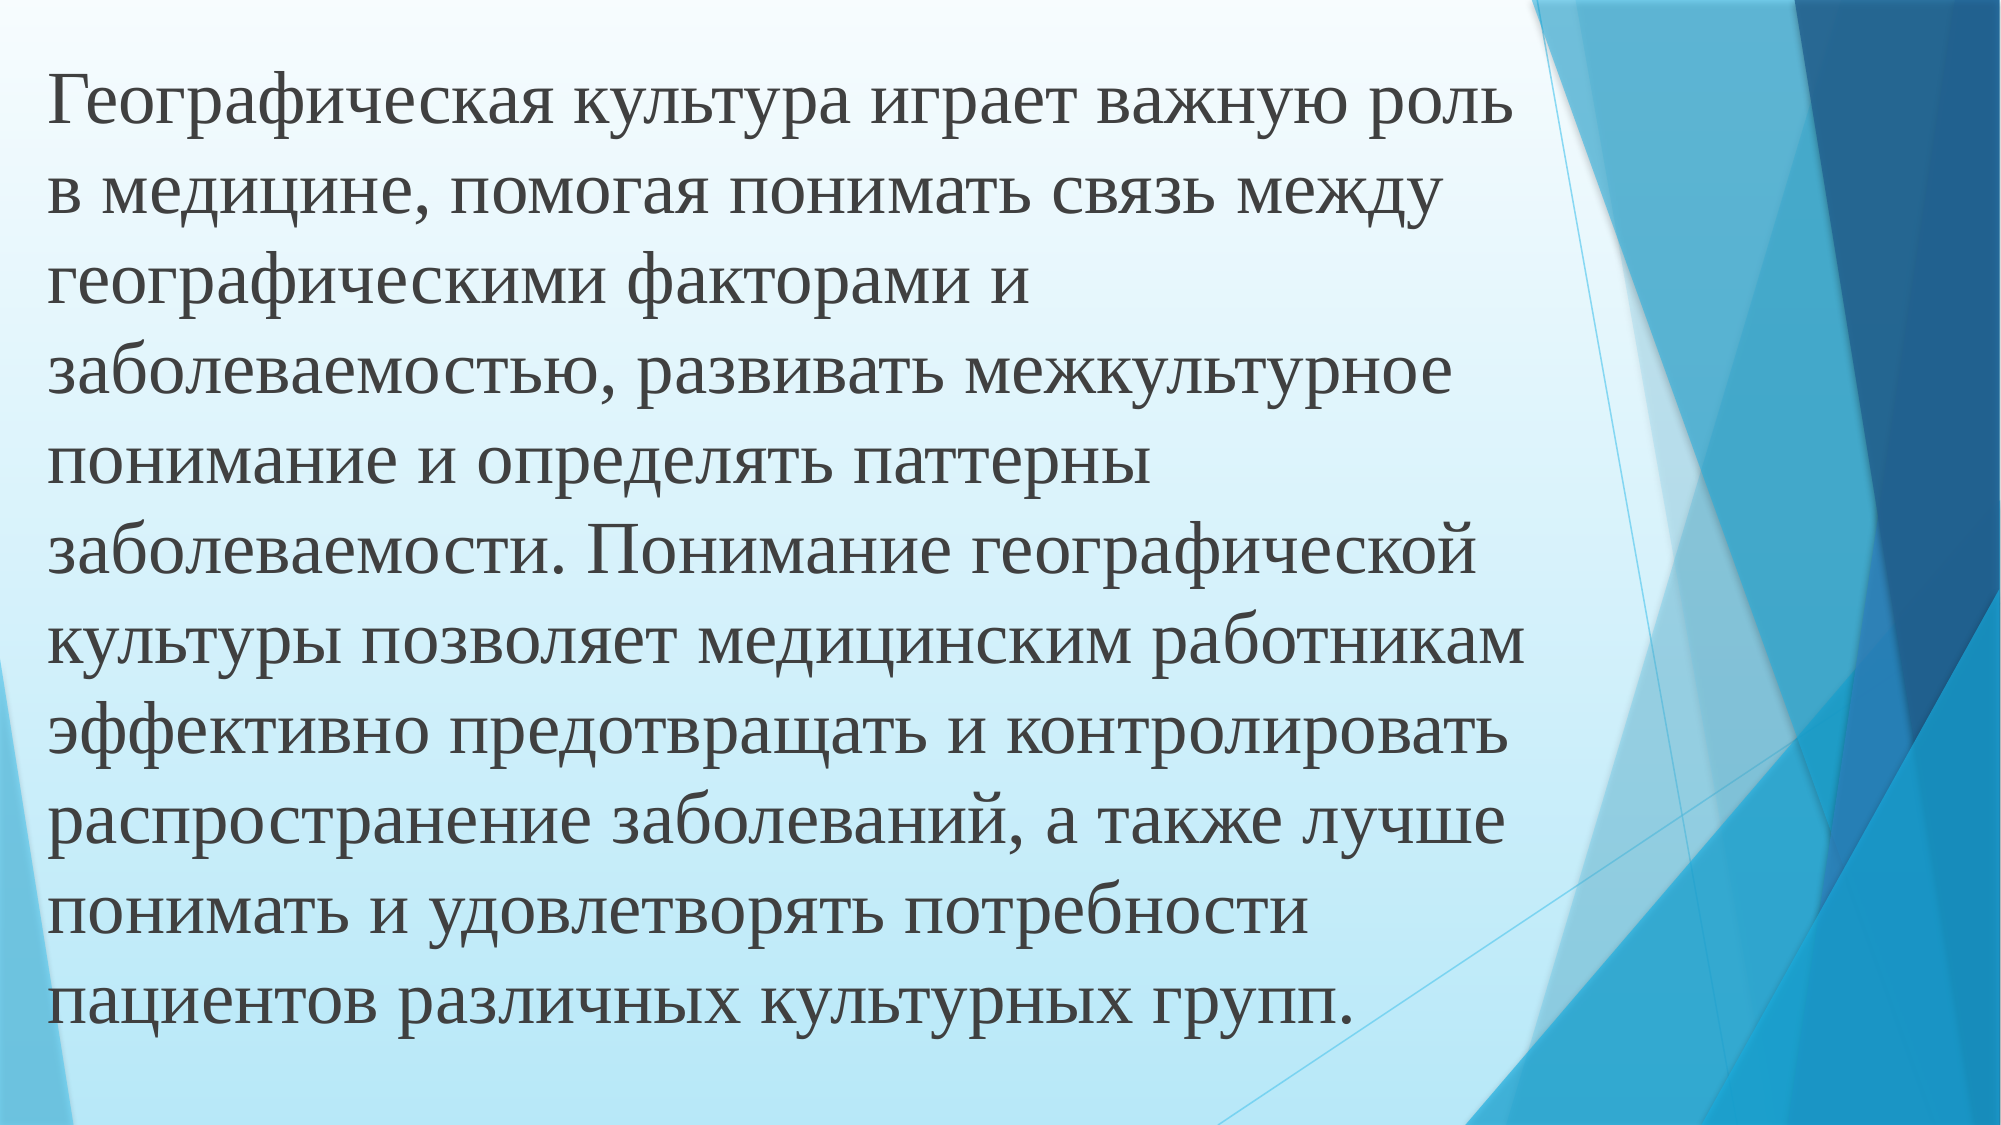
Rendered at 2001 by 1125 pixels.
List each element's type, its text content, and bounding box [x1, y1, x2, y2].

title Географическая культура играет важную роль в медицине, помогая понимать связь между географическими факторами и заболеваемостью, развивать межкультурное понимание и определять паттерны заболеваемости. Понимание географической культуры позволяет медицинским работникам эффективно предотвращать и контролировать распространение заболеваний, а также лучше понимать и удовлетворять потребности пациентов различных культурных групп. [32, 41, 1558, 1096]
